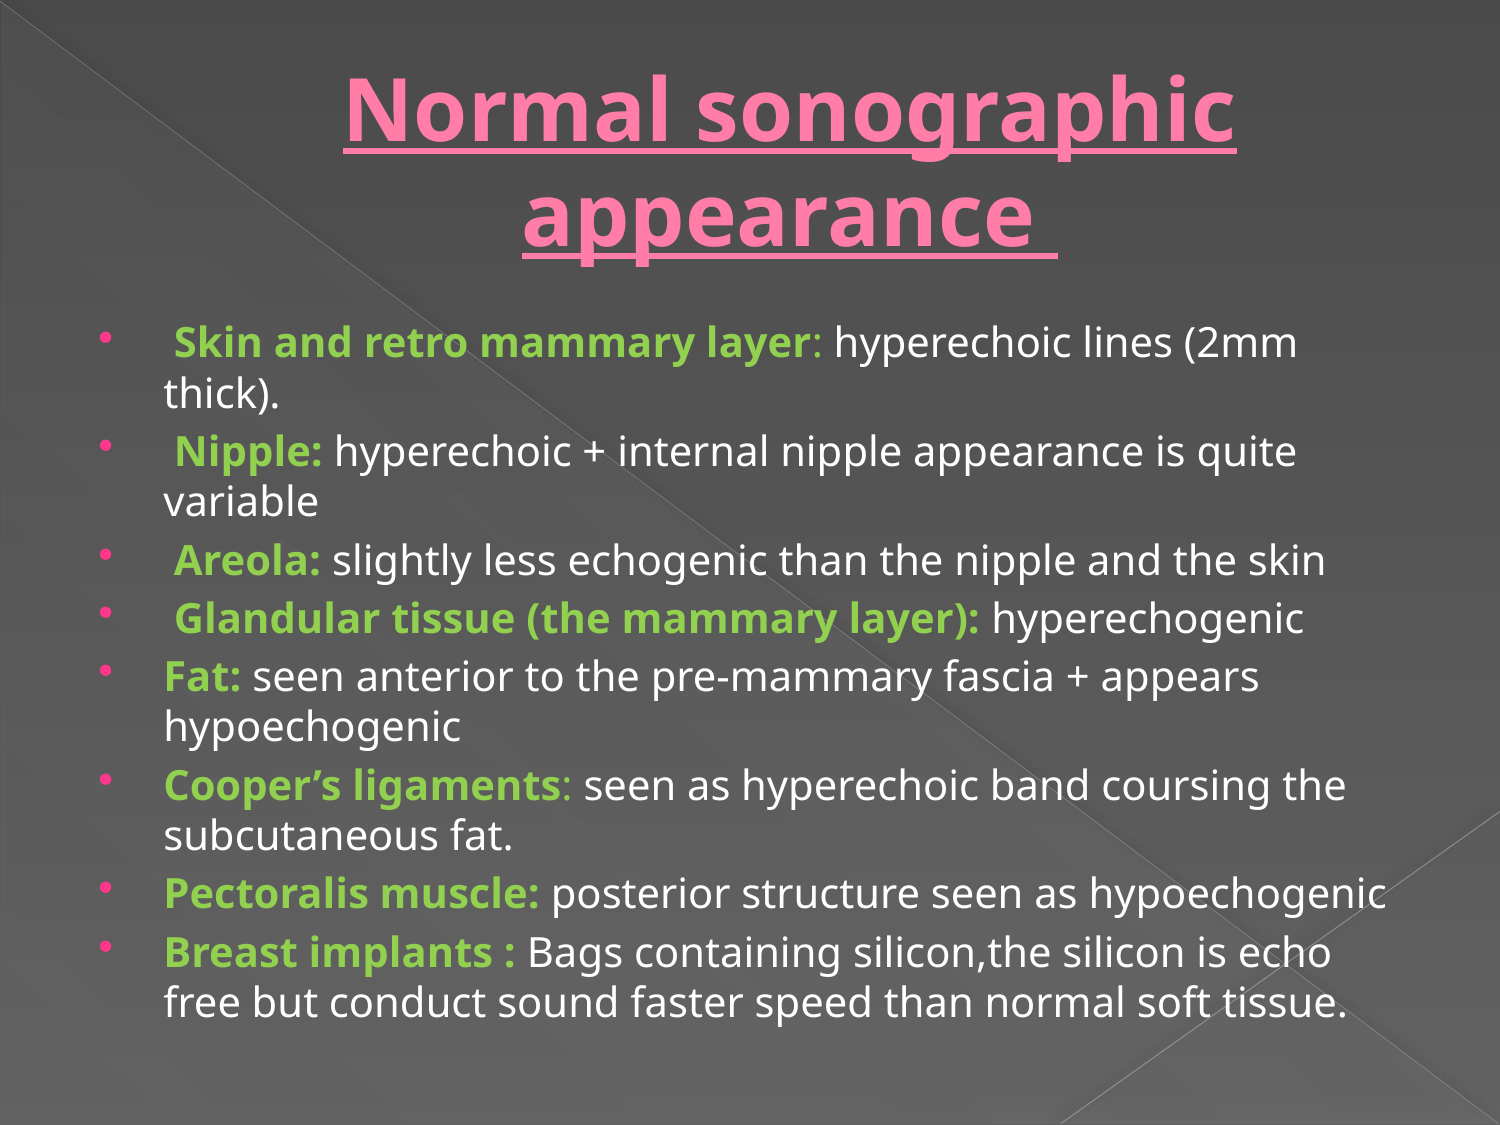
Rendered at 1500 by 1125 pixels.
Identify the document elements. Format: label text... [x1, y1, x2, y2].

title Normal sonographic appearance [75, 43, 1425, 274]
list Skin and retro mammary layer: hyperechoic lines (2mm thick). Nipple: hyperechoic + internal nipple appearance is quite variable Areola: slightly less echogenic than the nipple and the skin Glandular tissue (the mammary layer): hyperechogenic Fat: seen anterior to the pre-mammary fascia + appears hypoechogenic Cooper’s ligaments: seen as hyperechoic band coursing the subcutaneous fat. Pectoralis muscle: posterior structure seen as hypoechogenic Breast implants : Bags containing silicon,the silicon is echo free but conduct sound faster speed than normal soft tissue. [75, 308, 1425, 1059]
